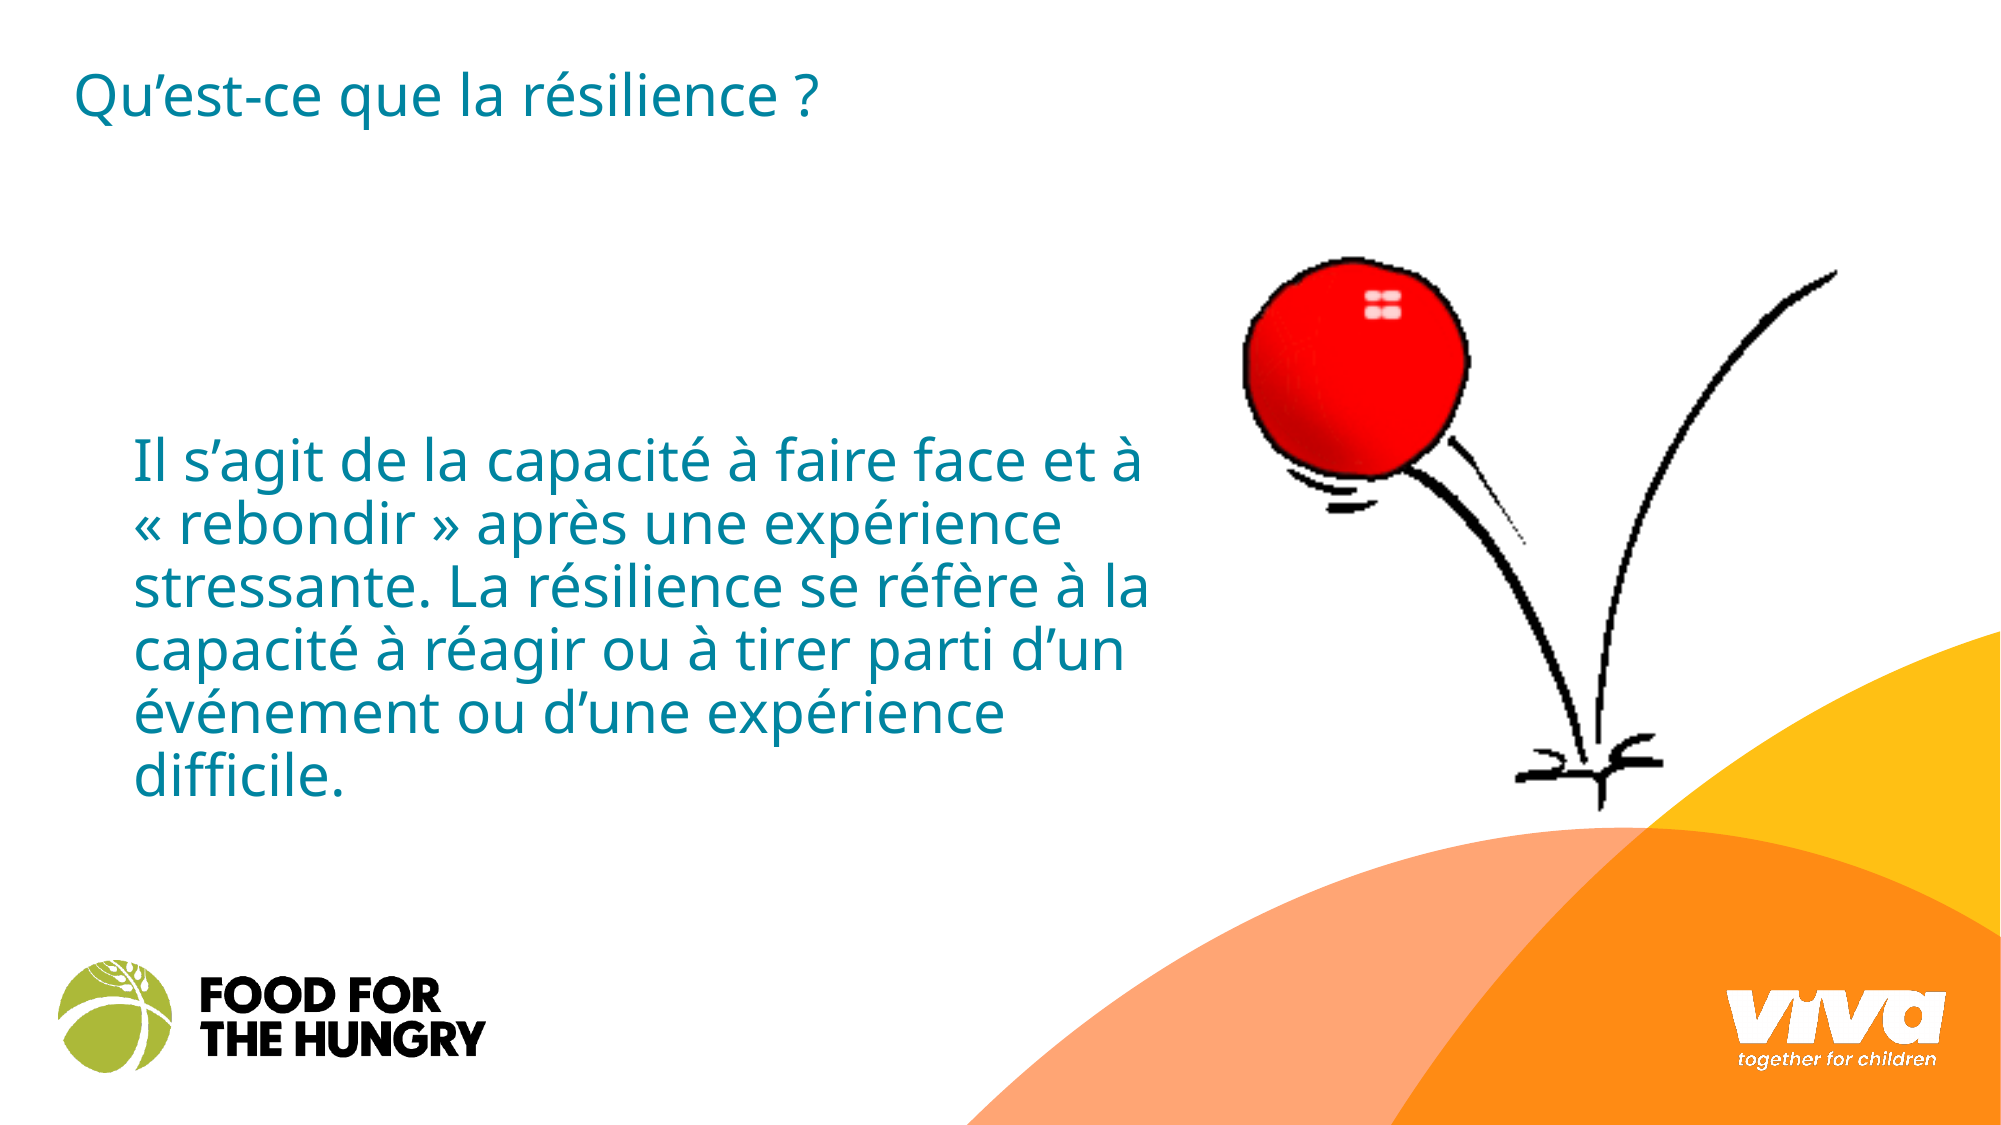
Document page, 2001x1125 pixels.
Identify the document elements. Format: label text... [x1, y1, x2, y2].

picture [1672, 936, 2000, 1125]
list Il s’agit de la capacité à faire face et à « rebondir » après une expérience stressante. La résilience se réfère à la capacité à réagir ou à tirer parti d’un événement ou d’une expérience difficile. [118, 423, 1205, 878]
picture [1228, 224, 1882, 839]
picture [58, 960, 486, 1073]
list Qu’est-ce que la résilience ? [59, 59, 1942, 272]
